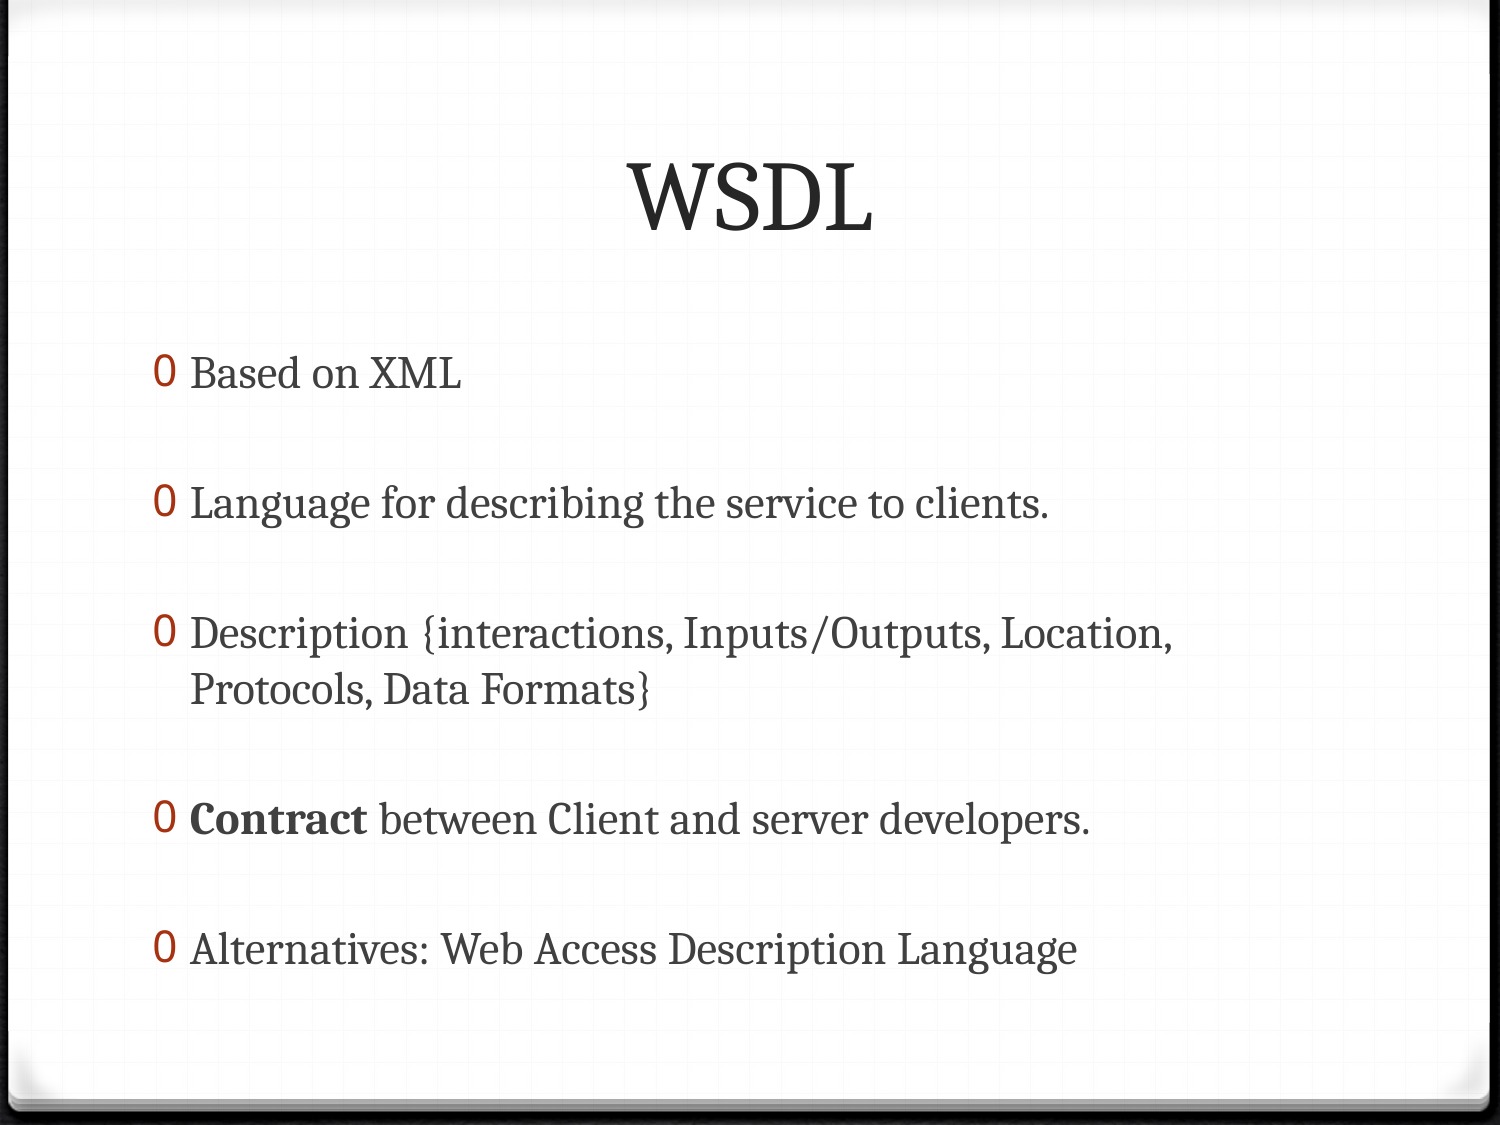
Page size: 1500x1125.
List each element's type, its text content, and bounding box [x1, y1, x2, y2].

list Based on XML Language for describing the service to clients. Description {interactions, Inputs/Outputs, Location, Protocols, Data Formats} Contract between Client and server developers. Alternatives: Web Access Description Language [137, 334, 1363, 983]
picture [0, 0, 1500, 1125]
title WSDL [90, 71, 1410, 309]
